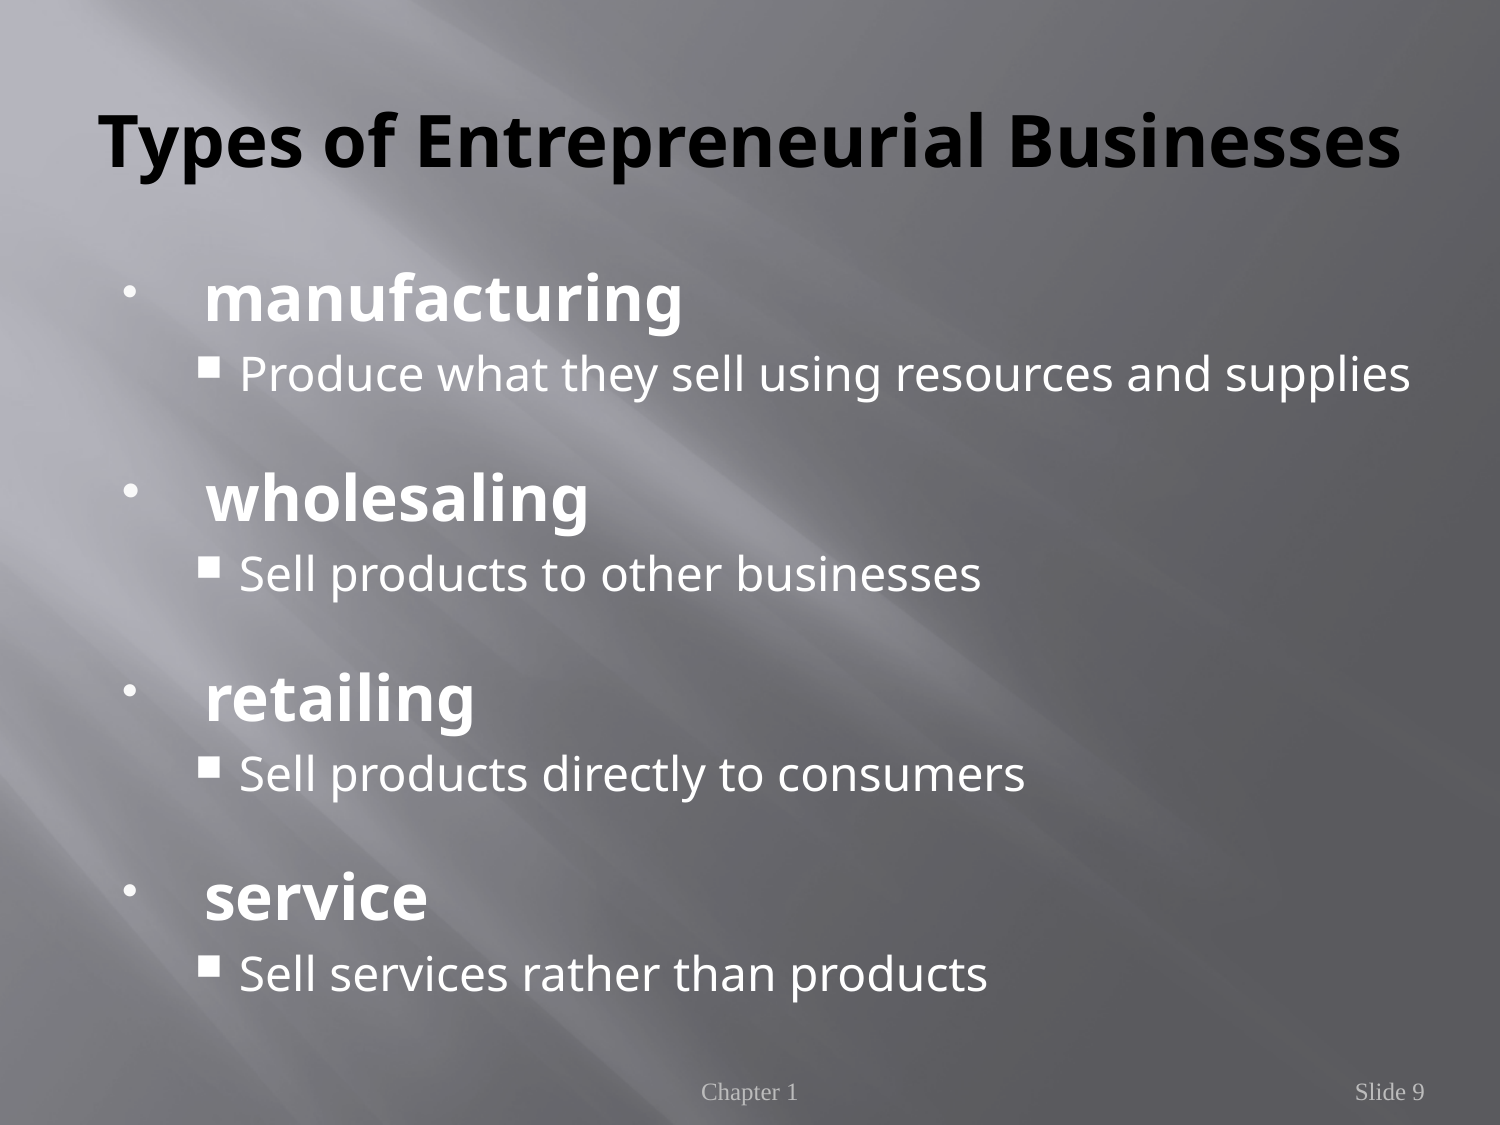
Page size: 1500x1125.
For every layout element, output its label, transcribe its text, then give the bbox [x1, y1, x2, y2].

title Types of Entrepreneurial Businesses [75, 45, 1425, 233]
list manufacturing Produce what they sell using resources and supplies wholesaling Sell products to other businesses retailing Sell products directly to consumers service Sell services rather than products [87, 249, 1438, 1063]
slide_number Slide 9 [1299, 1052, 1425, 1113]
footer Chapter 1 [512, 1052, 988, 1113]
